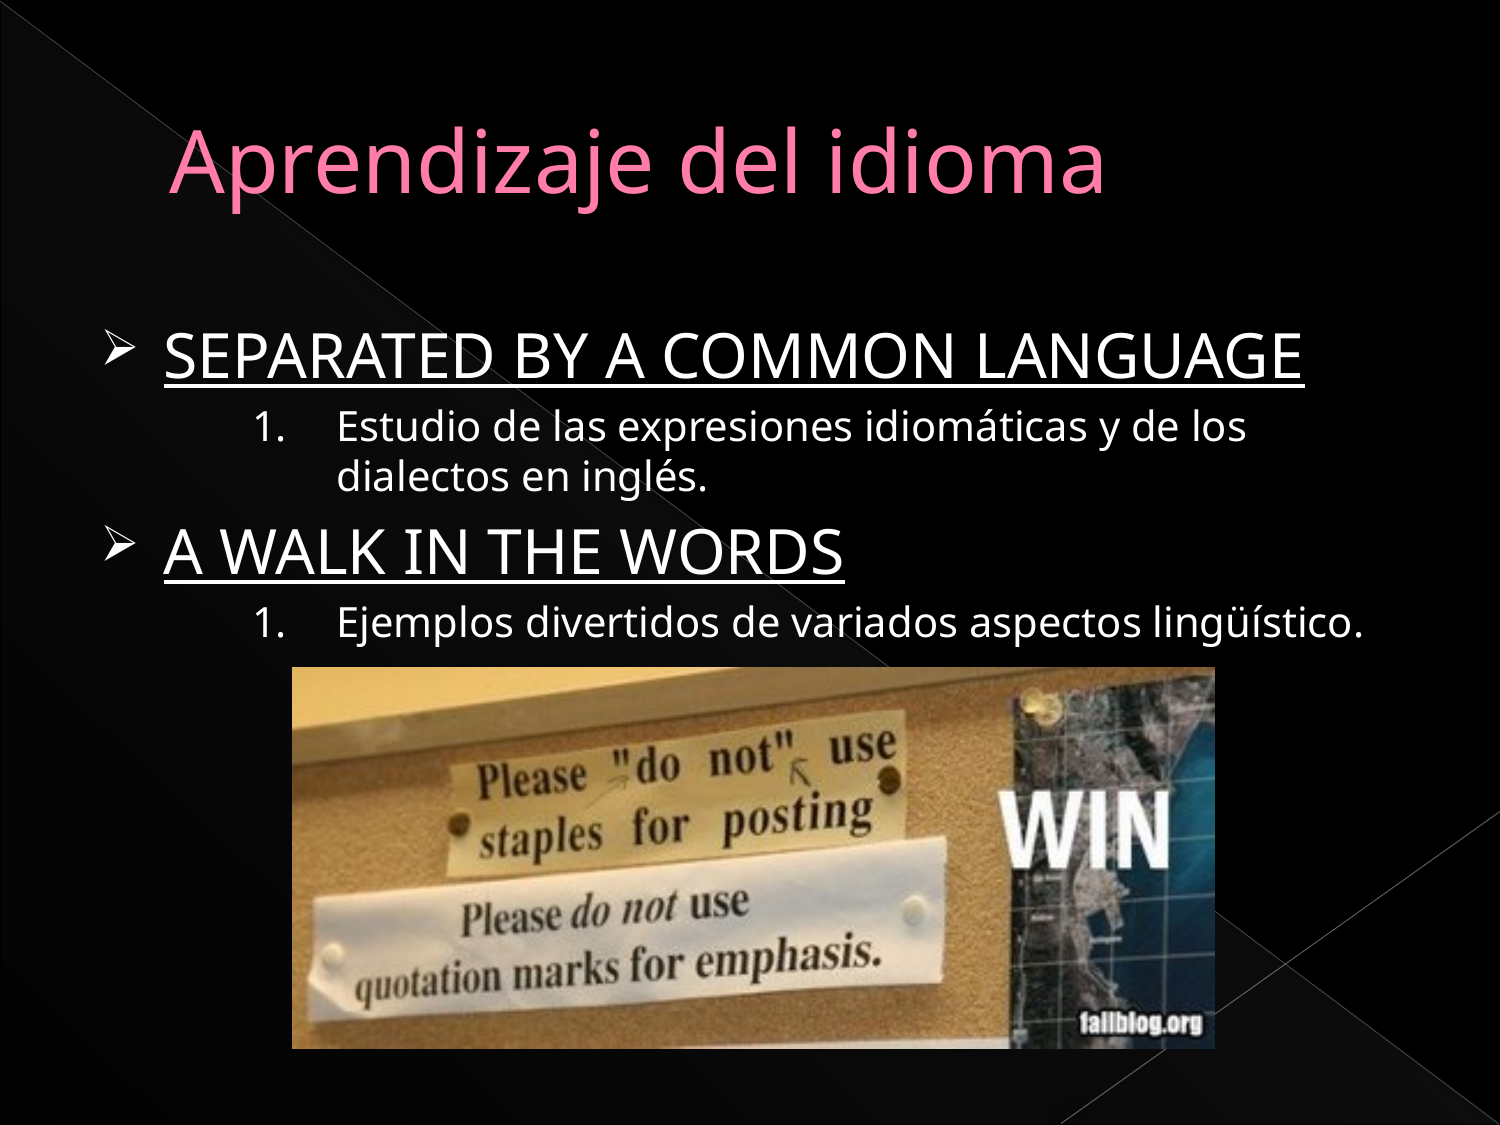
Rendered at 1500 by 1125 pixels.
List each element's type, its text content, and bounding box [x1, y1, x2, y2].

list SEPARATED BY A COMMON LANGUAGE Estudio de las expresiones idiomáticas y de los dialectos en inglés. A WALK IN THE WORDS Ejemplos divertidos de variados aspectos lingüístico. [74, 308, 1426, 1060]
title Aprendizaje del idioma [75, 43, 1425, 274]
picture [292, 667, 1215, 1049]
